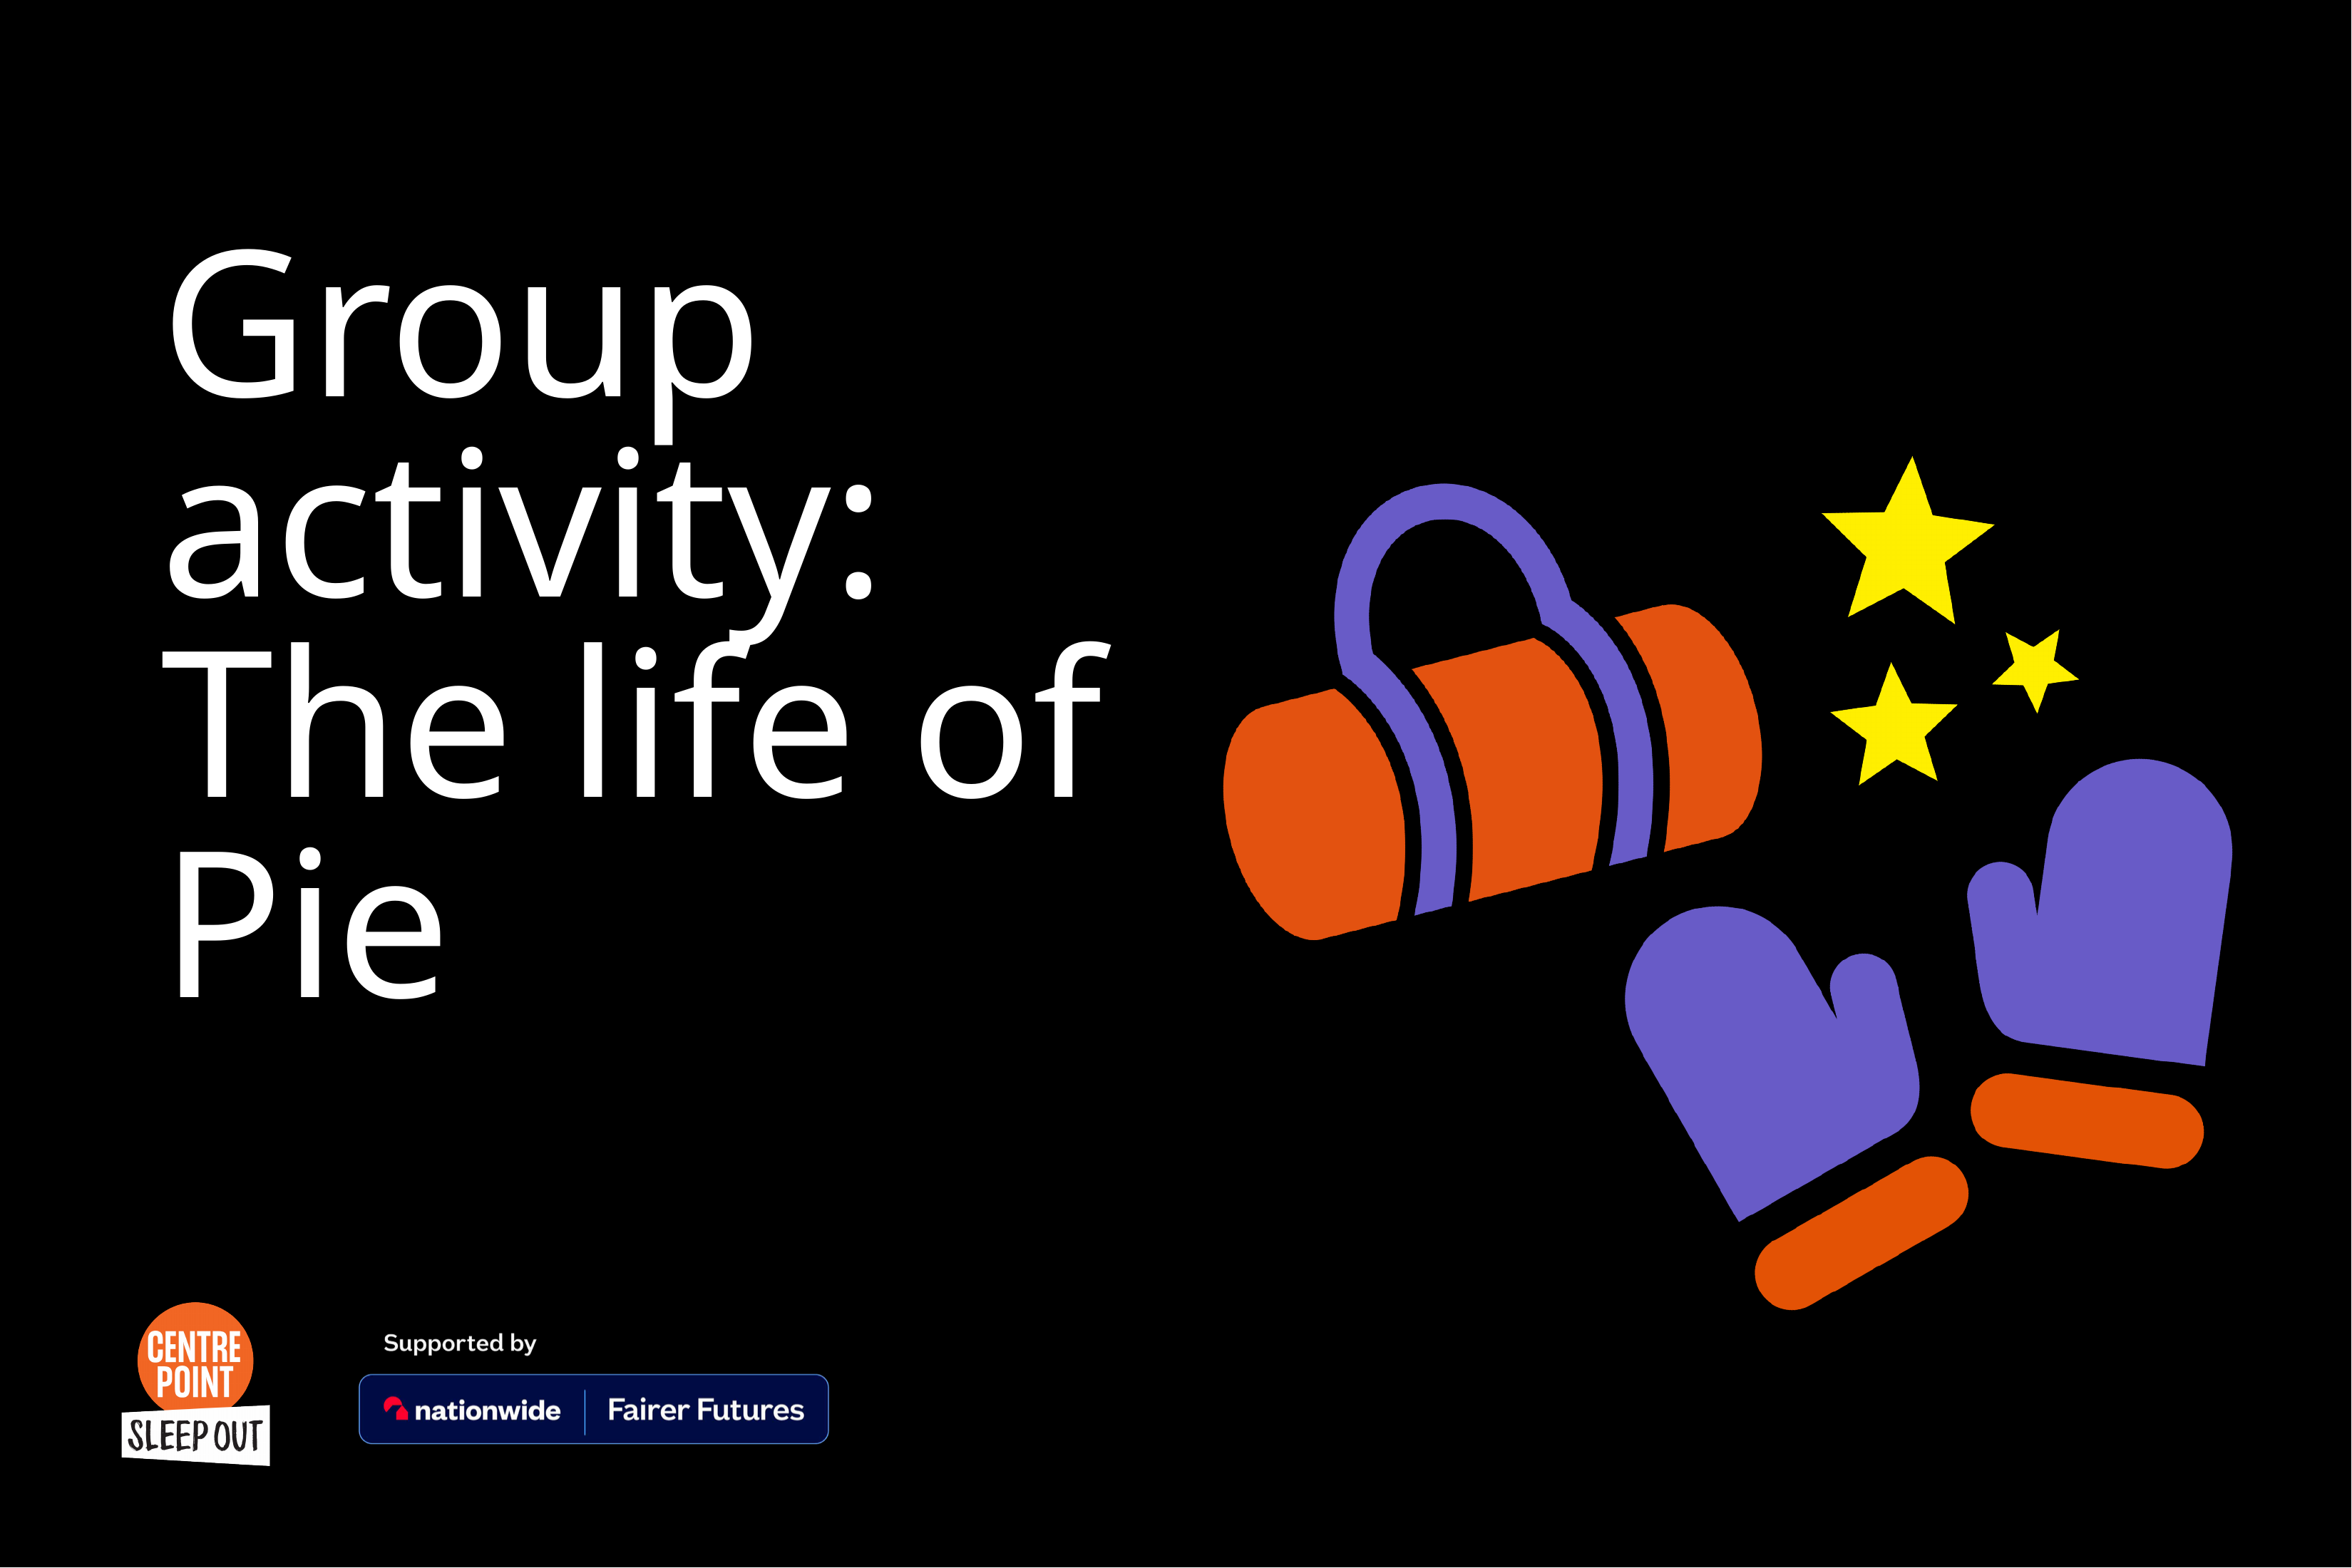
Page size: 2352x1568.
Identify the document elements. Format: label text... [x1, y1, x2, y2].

picture [321, 1314, 874, 1462]
picture [1148, 410, 2318, 1346]
title Group activity: The life of Pie [160, 237, 1111, 855]
picture [121, 1302, 270, 1466]
